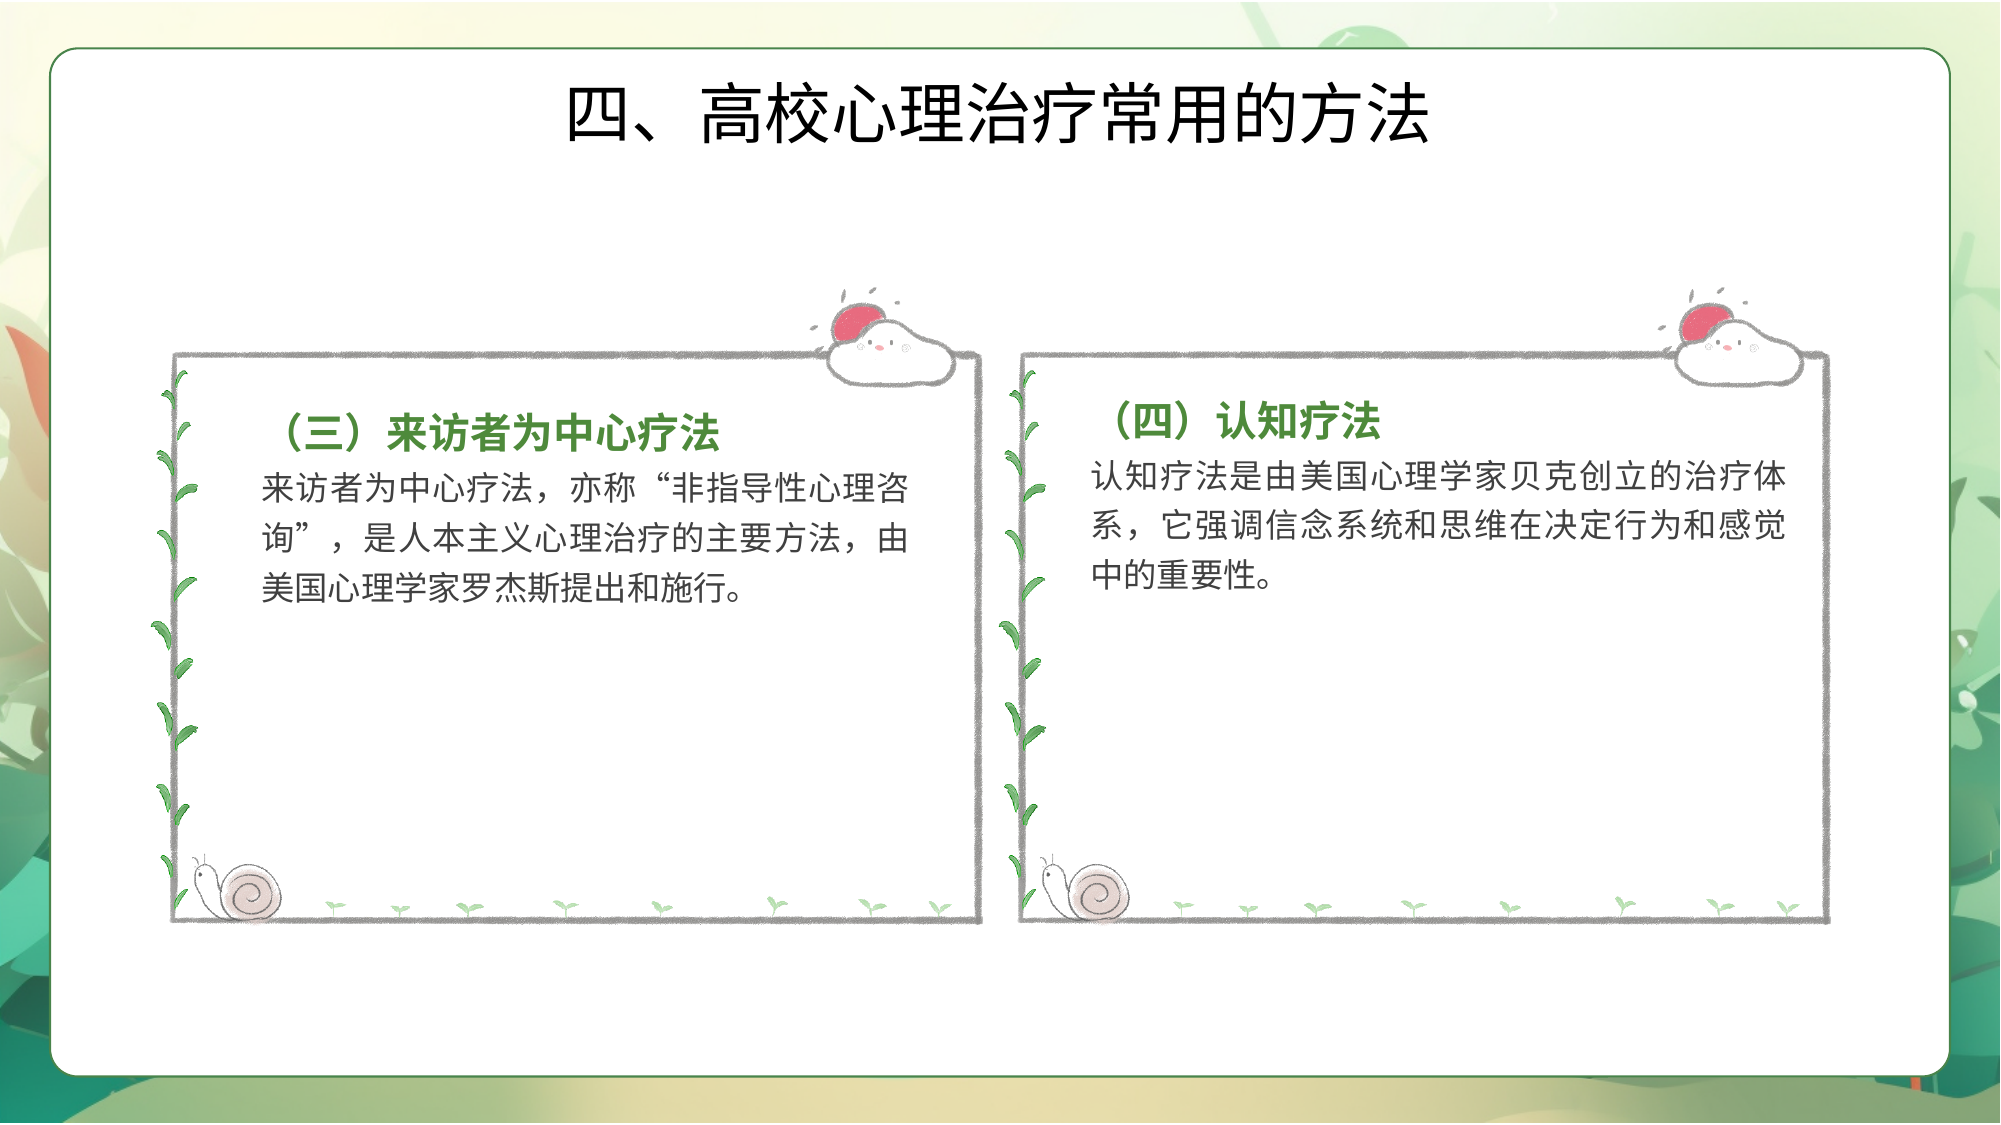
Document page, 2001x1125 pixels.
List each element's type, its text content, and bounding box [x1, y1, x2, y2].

picture [0, 2, 2000, 1125]
text_box 四、高校心理治疗常用的方法 [437, 64, 1561, 135]
